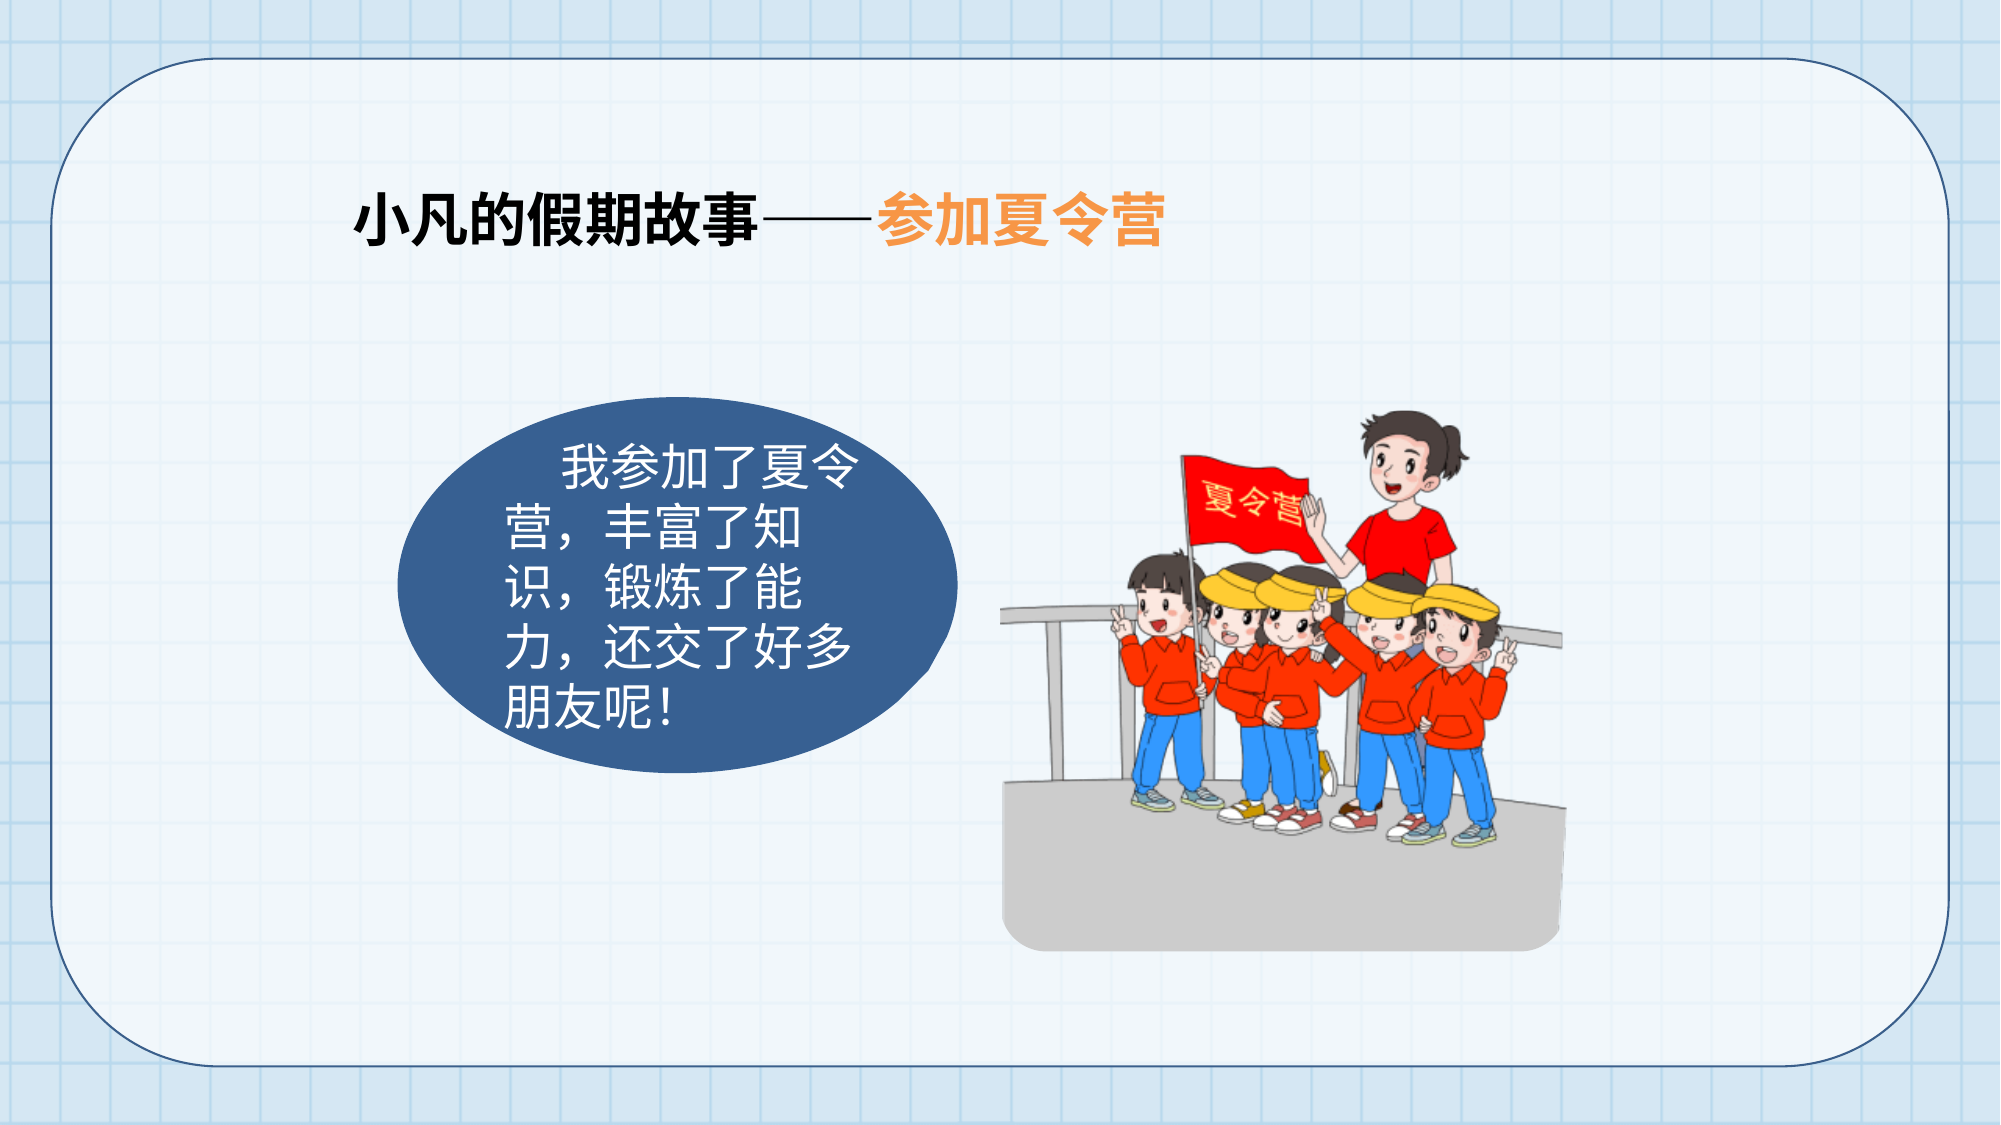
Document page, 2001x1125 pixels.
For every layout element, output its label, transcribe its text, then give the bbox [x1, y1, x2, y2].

text_box 小凡的假期故事——参加夏令营 [337, 175, 1183, 261]
text_box 我参加了夏令营，丰富了知识，锻炼了能力，还交了好多朋友呢！ [397, 397, 958, 774]
picture [0, 0, 2000, 1125]
